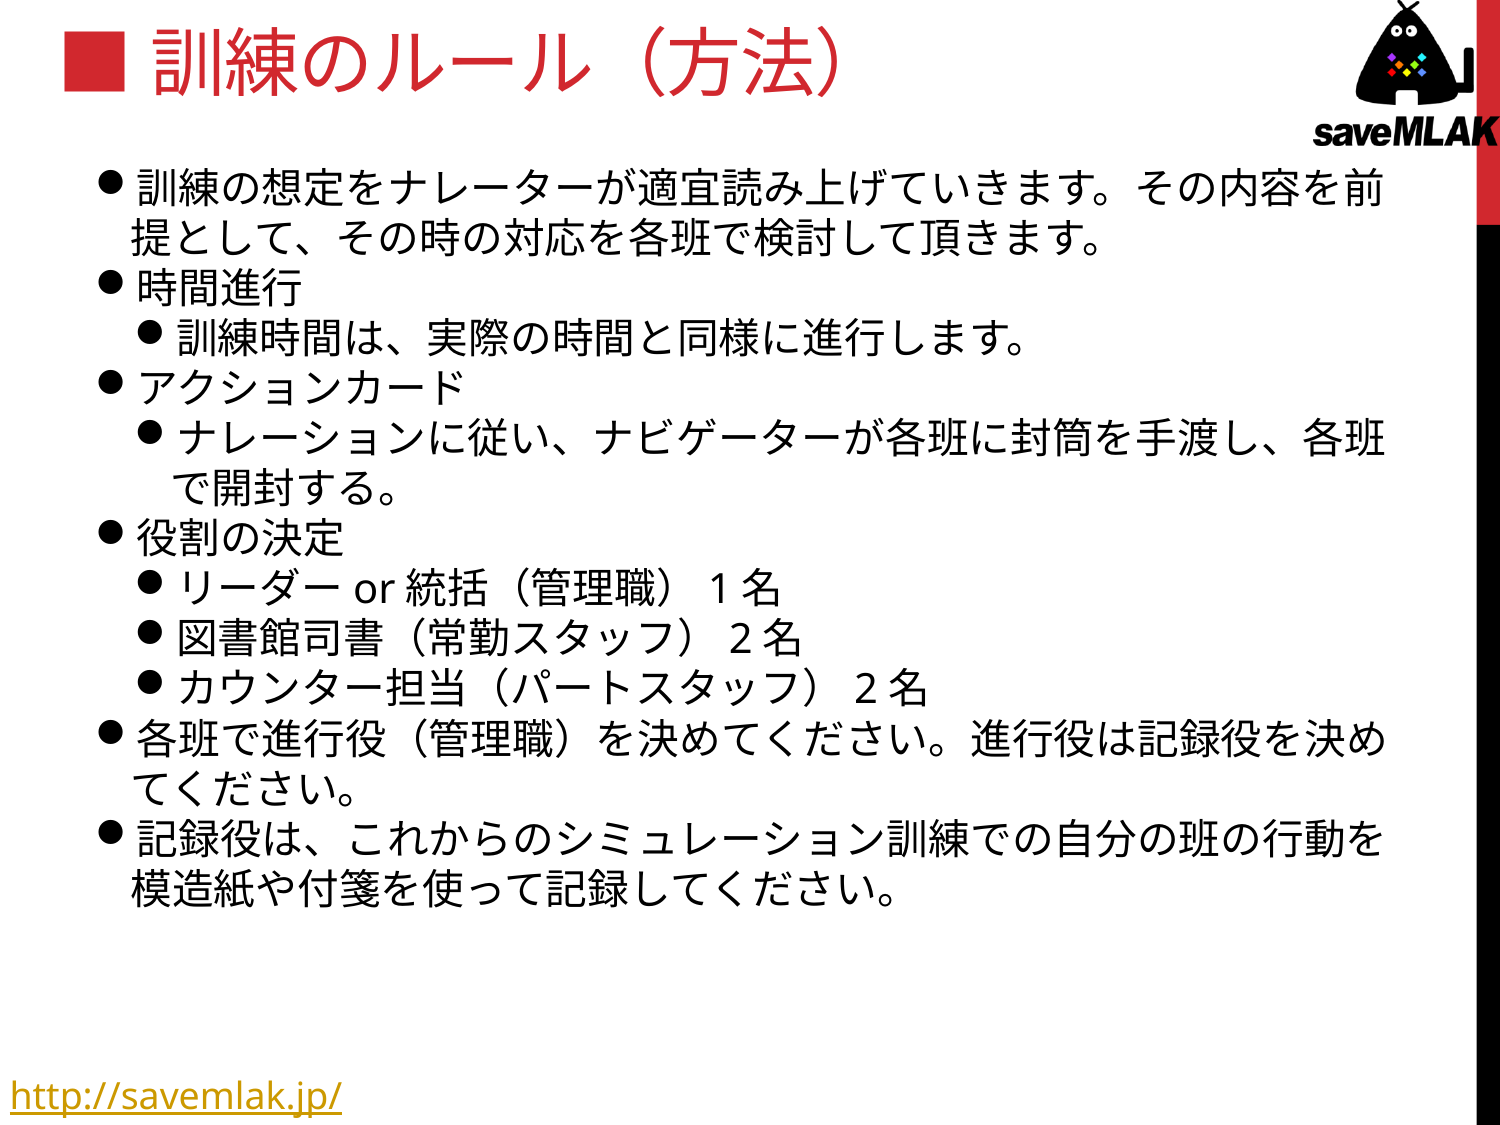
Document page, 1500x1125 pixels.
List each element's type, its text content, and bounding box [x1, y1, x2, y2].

picture [1313, 0, 1500, 146]
text_box http://savemlak.jp/ [0, 1064, 358, 1125]
text_box 訓練の想定をナレーターが適宜読み上げていきます。その内容を前提として、その時の対応を各班で検討して頂きます。 時間進行 訓練時間は、実際の時間と同様に進行します。 アクションカード ナレーションに従い、ナビゲーターが各班に封筒を手渡し、各班で開封する。 役割の決定 リーダーor統括（管理職）1名 図書館司書（常勤スタッフ）2名 カウンター担当（パートスタッフ）2名 各班で進行役（管理職）を決めてください。進行役は記録役を決めてください。 記録役は、これからのシミュレーション訓練での自分の班の行動を模造紙や付箋を使って記録してください。 [80, 154, 1416, 920]
title ■訓練のルール（方法） [42, 40, 1281, 114]
